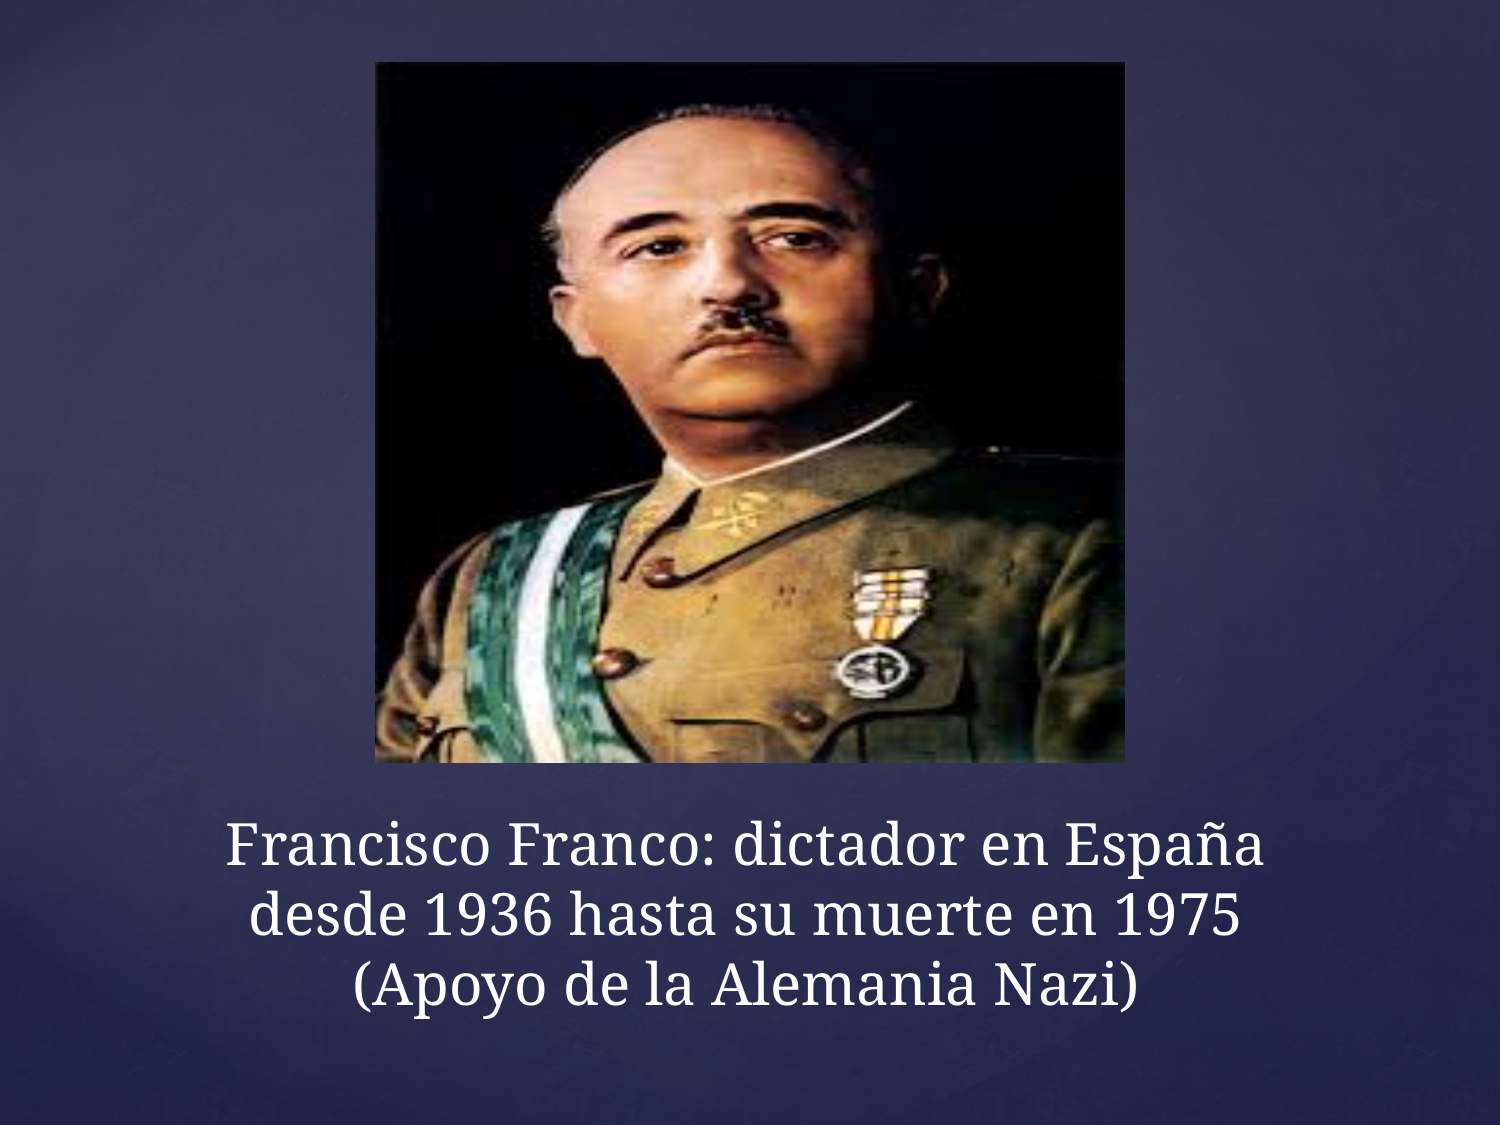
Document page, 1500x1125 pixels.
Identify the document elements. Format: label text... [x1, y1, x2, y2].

title Francisco Franco: dictador en España desde 1936 hasta su muerte en 1975 (Apoyo de la Alemania Nazi) [127, 800, 1365, 1025]
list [374, 61, 1126, 763]
